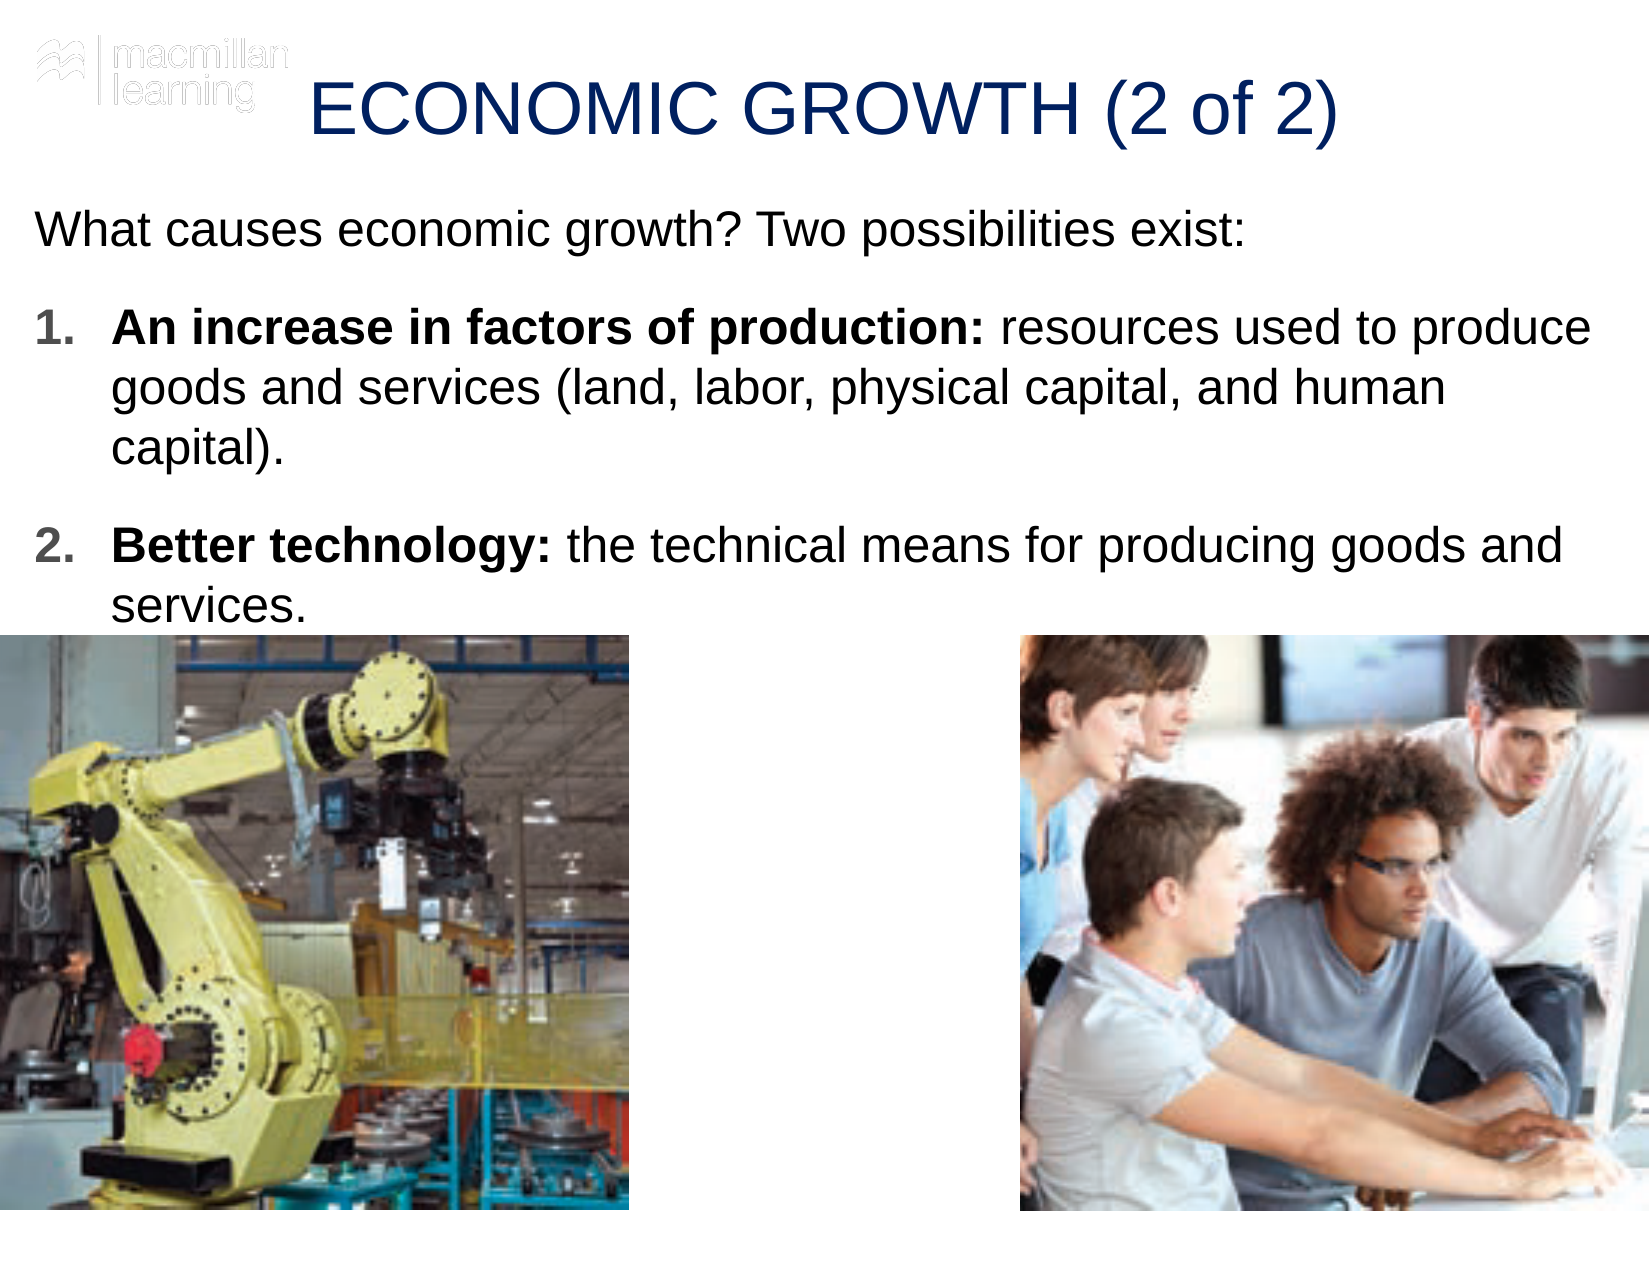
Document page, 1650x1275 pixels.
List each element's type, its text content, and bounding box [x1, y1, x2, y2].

picture [0, 634, 629, 1211]
list What causes economic growth? Two possibilities exist: An increase in factors of production: resources used to produce goods and services (land, labor, physical capital, and human capital). Better technology: the technical means for producing goods and services. [19, 181, 1628, 637]
title ECONOMIC GROWTH (2 of 2) [0, 37, 1650, 172]
picture [1020, 635, 1649, 1211]
